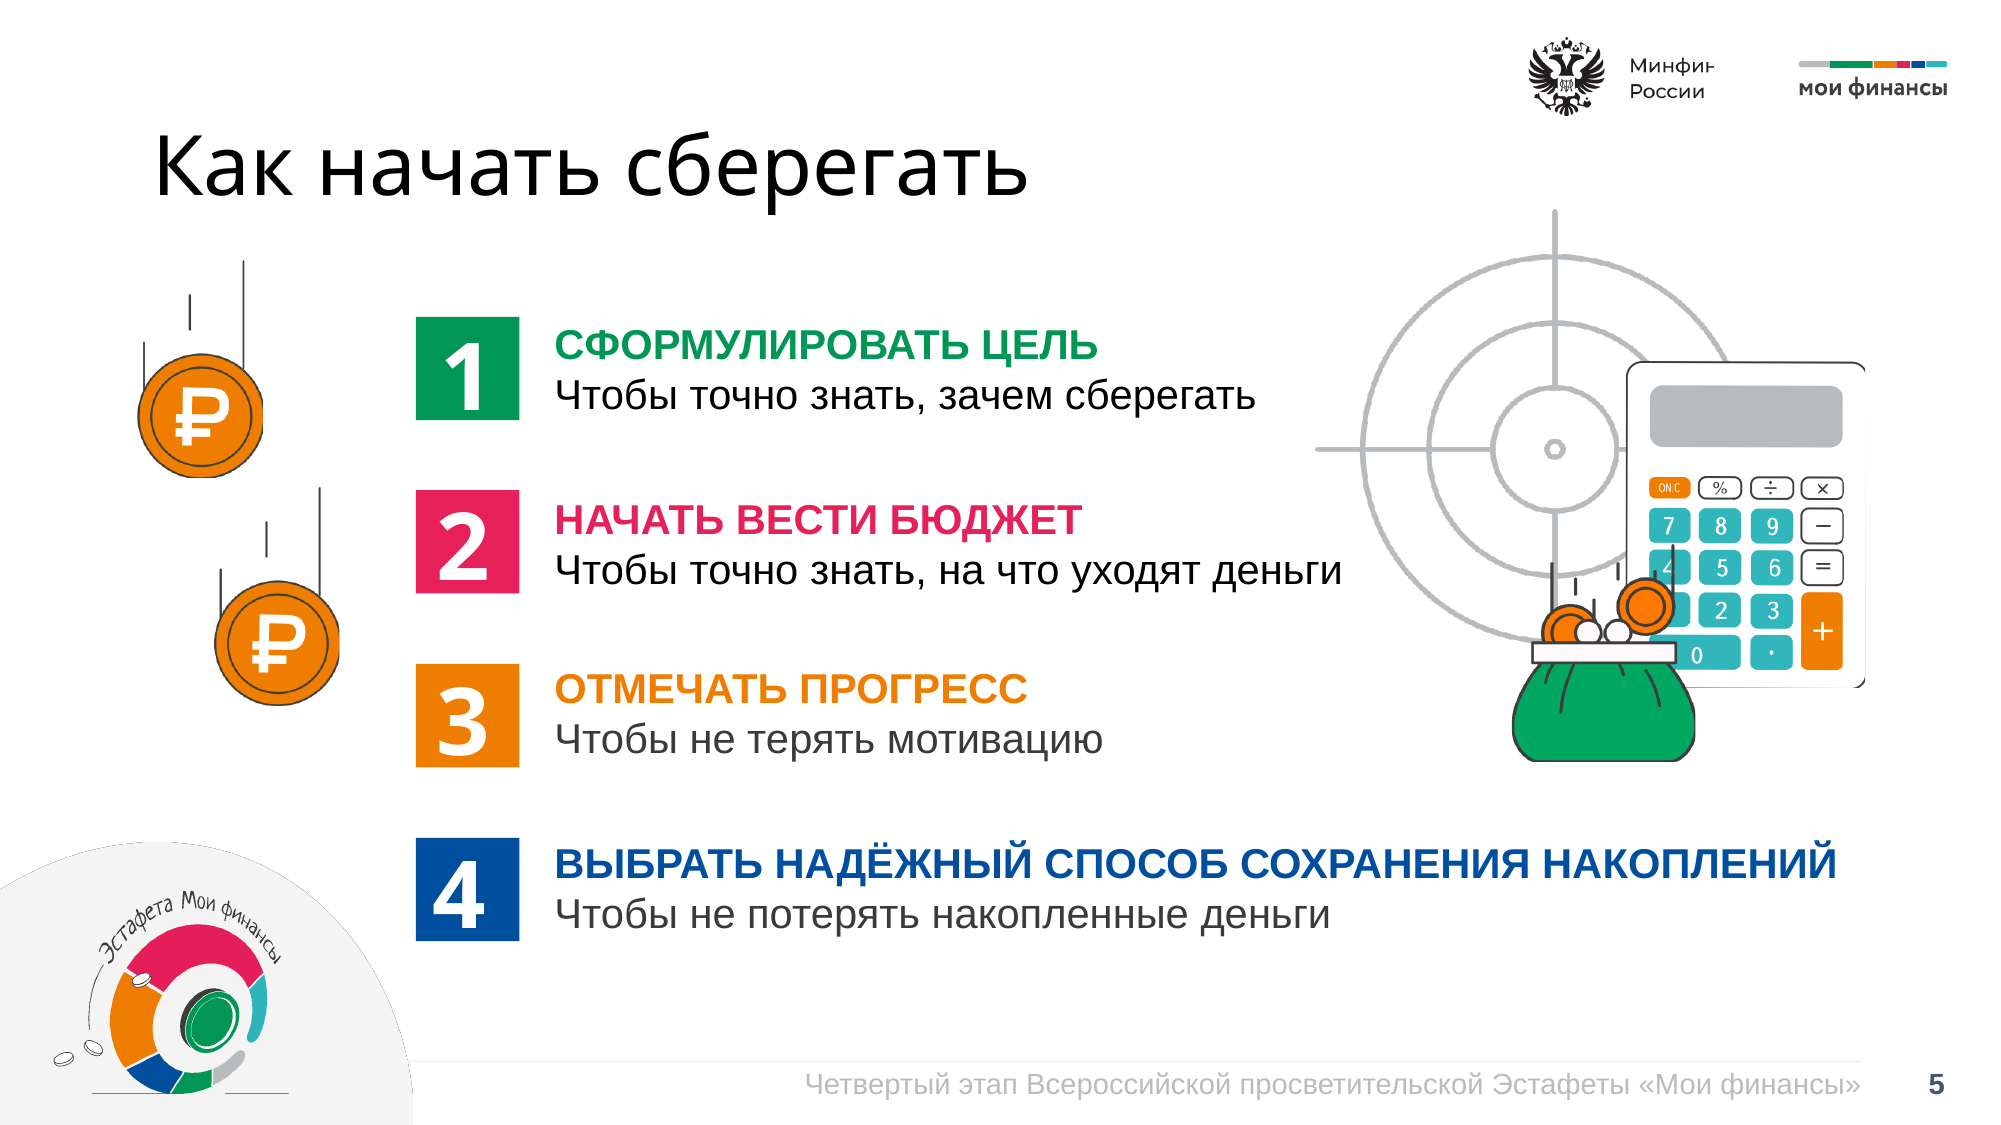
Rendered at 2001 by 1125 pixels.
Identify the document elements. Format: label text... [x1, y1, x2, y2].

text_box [415, 311, 520, 435]
title Как начать сберегать [137, 59, 1863, 278]
text_box НАЧАТЬ ВЕСТИ БЮДЖЕТ Чтобы точно знать, на что уходят деньги [546, 489, 1309, 597]
picture [0, 842, 413, 1125]
picture [137, 259, 264, 478]
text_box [415, 482, 520, 605]
picture [213, 487, 340, 706]
picture [1314, 209, 1866, 762]
text_box ОТМЕЧАТЬ ПРОГРЕСС Чтобы не терять мотивацию [546, 658, 1253, 766]
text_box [415, 656, 520, 780]
text_box 5 [1862, 1064, 1945, 1125]
text_box ВЫБРАТЬ НАДЁЖНЫЙ СПОСОБ СОХРАНЕНИЯ НАКОПЛЕНИЙ Чтобы не потерять накопленные деньги [546, 832, 1896, 941]
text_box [415, 830, 520, 953]
text_box СФОРМУЛИРОВАТЬ ЦЕЛЬ Чтобы точно знать, зачем сберегать [546, 314, 1290, 422]
